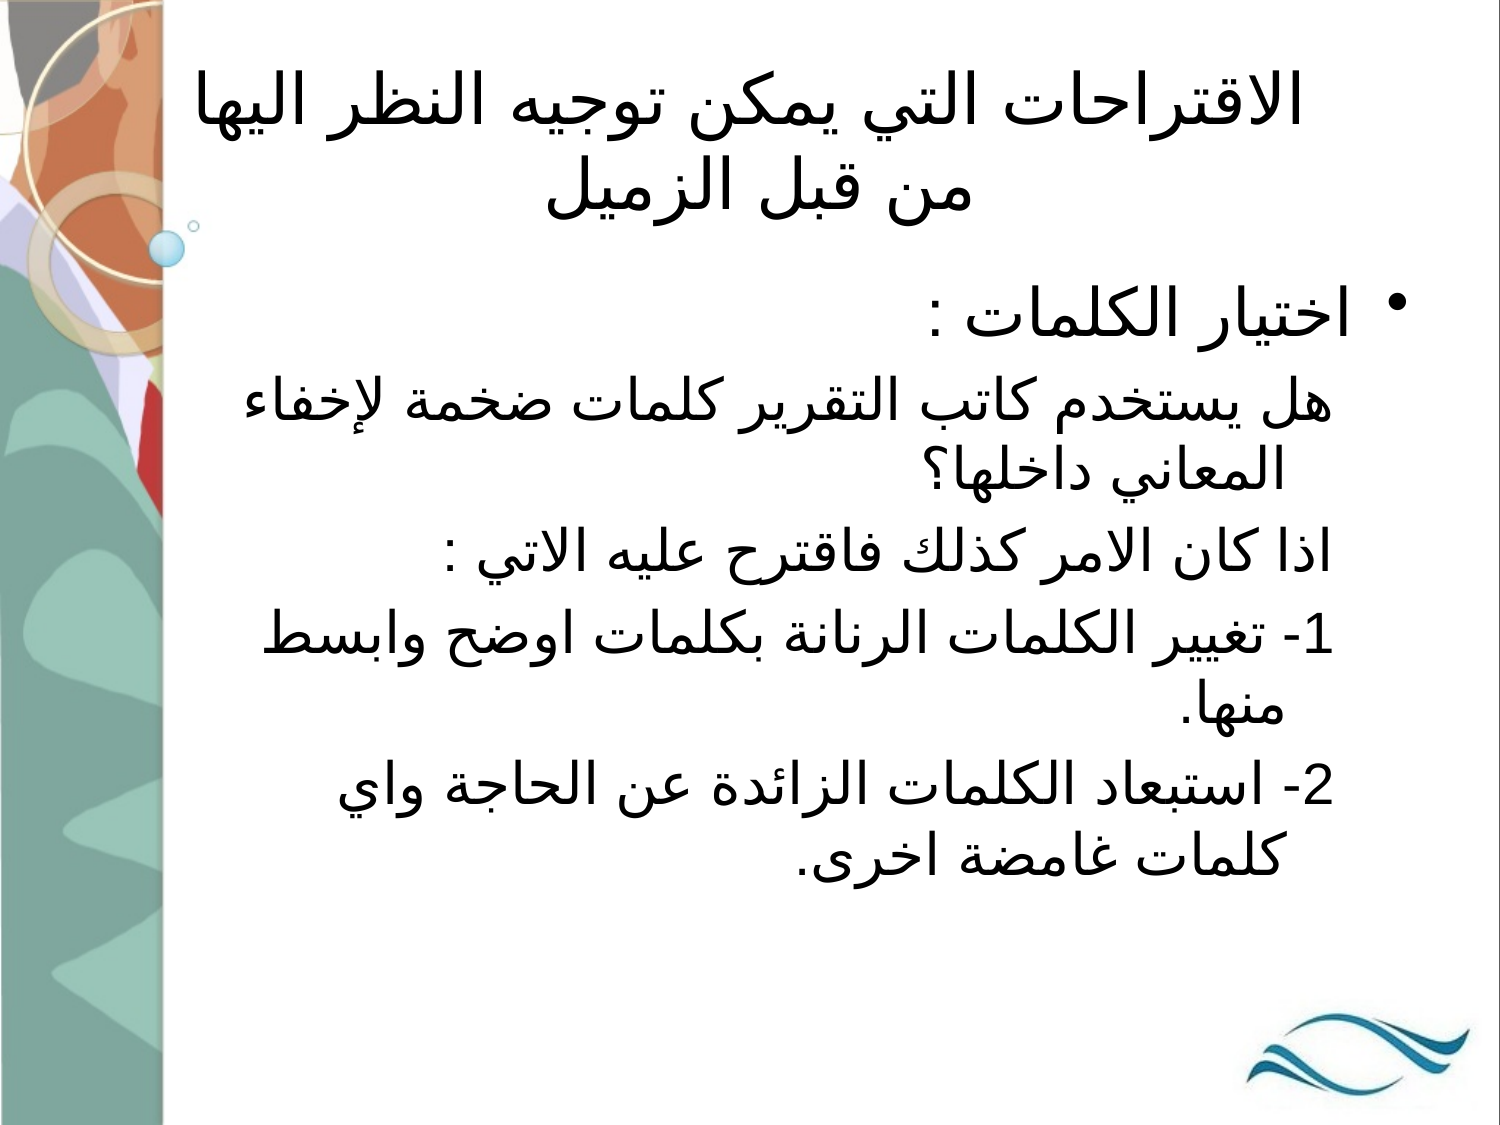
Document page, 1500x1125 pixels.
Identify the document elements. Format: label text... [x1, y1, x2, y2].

picture [0, 0, 1500, 1125]
title الاقتراحات التي يمكن توجيه النظر اليها من قبل الزميل [74, 44, 1426, 233]
list اختيار الكلمات : هل يستخدم كاتب التقرير كلمات ضخمة لإخفاء المعاني داخلها؟ اذا كان الامر كذلك فاقترح عليه الاتي : 1- تغيير الكلمات الرنانة بكلمات اوضح وابسط منها. 2- استبعاد الكلمات الزائدة عن الحاجة واي كلمات غامضة اخرى. [162, 262, 1426, 1006]
